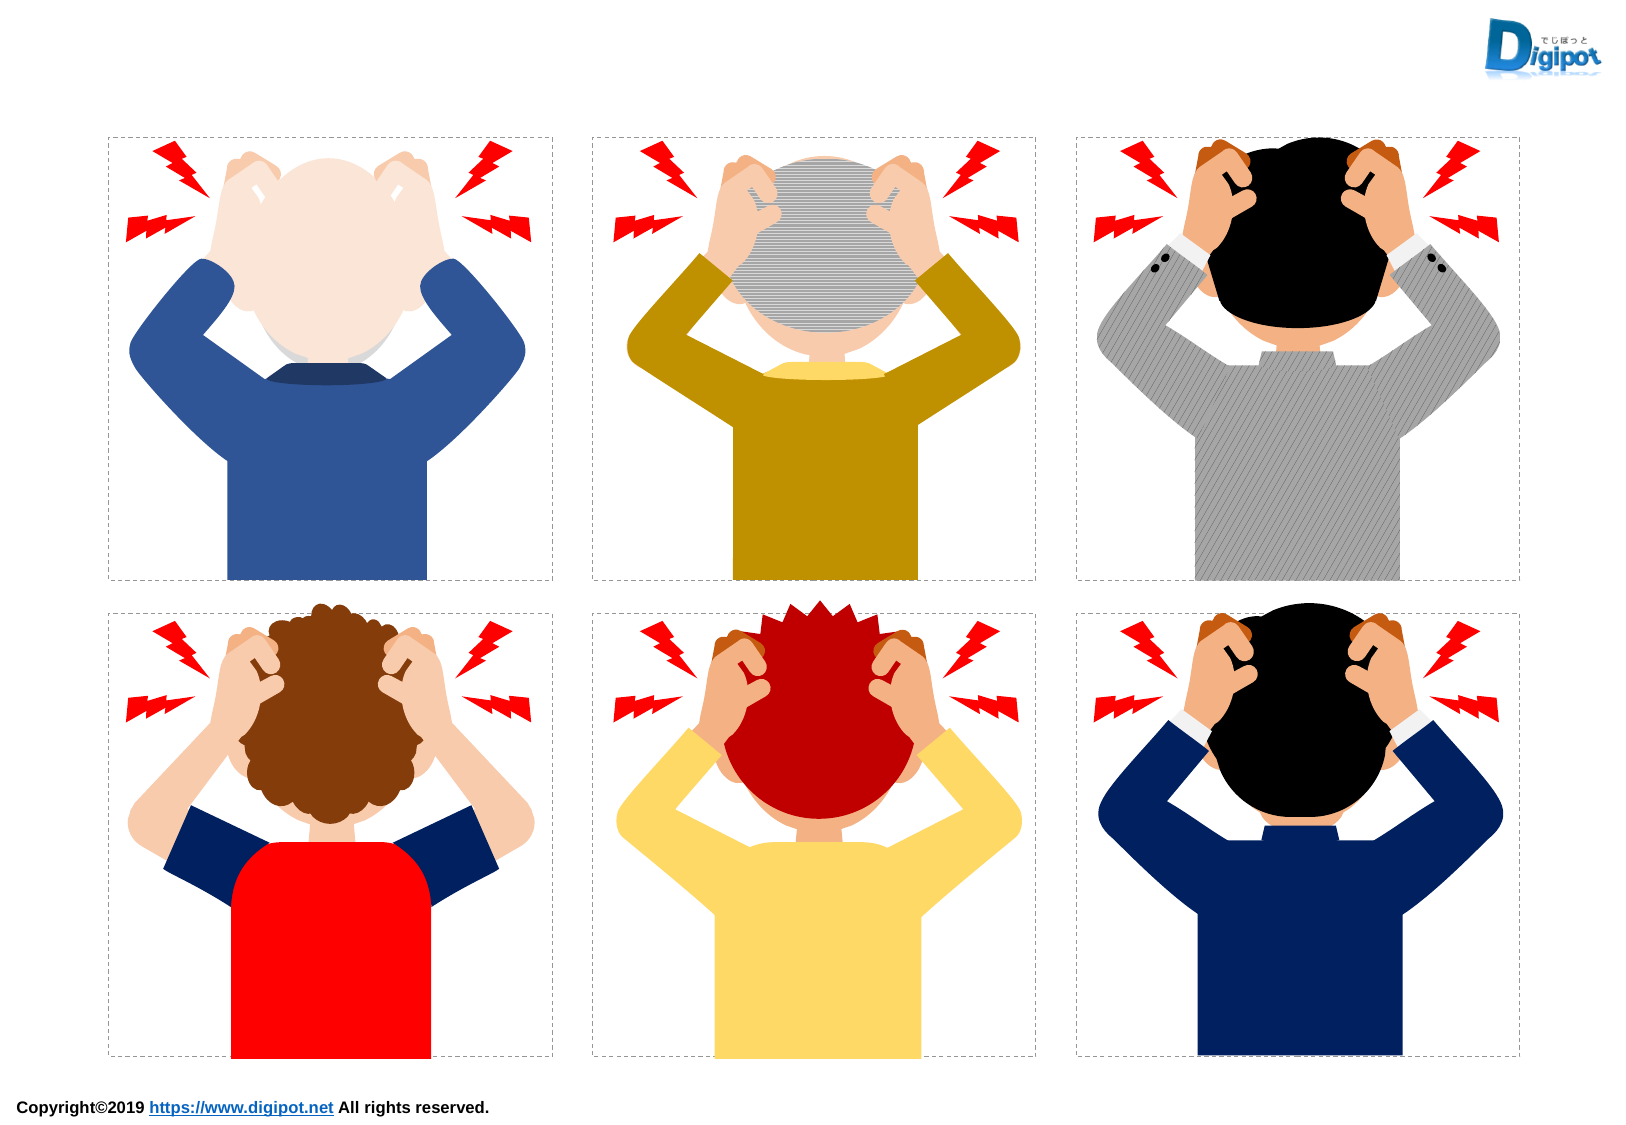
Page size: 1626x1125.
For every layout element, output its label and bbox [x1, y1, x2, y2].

text_box [639, 140, 671, 152]
text_box [125, 217, 134, 243]
picture [1485, 18, 1602, 82]
text_box [1093, 696, 1105, 723]
text_box [521, 697, 532, 723]
text_box [520, 216, 532, 243]
text_box [134, 149, 520, 580]
text_box [1103, 136, 1494, 581]
text_box [1014, 697, 1019, 723]
text_box [156, 140, 181, 149]
text_box [969, 140, 1001, 152]
text_box [125, 696, 141, 723]
text_box [1008, 216, 1019, 243]
text_box [1494, 217, 1499, 243]
text_box [613, 696, 624, 723]
text_box [1093, 216, 1103, 243]
text_box [624, 600, 1014, 1059]
text_box [613, 215, 639, 243]
text_box [484, 140, 509, 149]
text_box [1105, 603, 1497, 1056]
text_box [141, 603, 521, 1059]
text_box [639, 152, 1008, 580]
